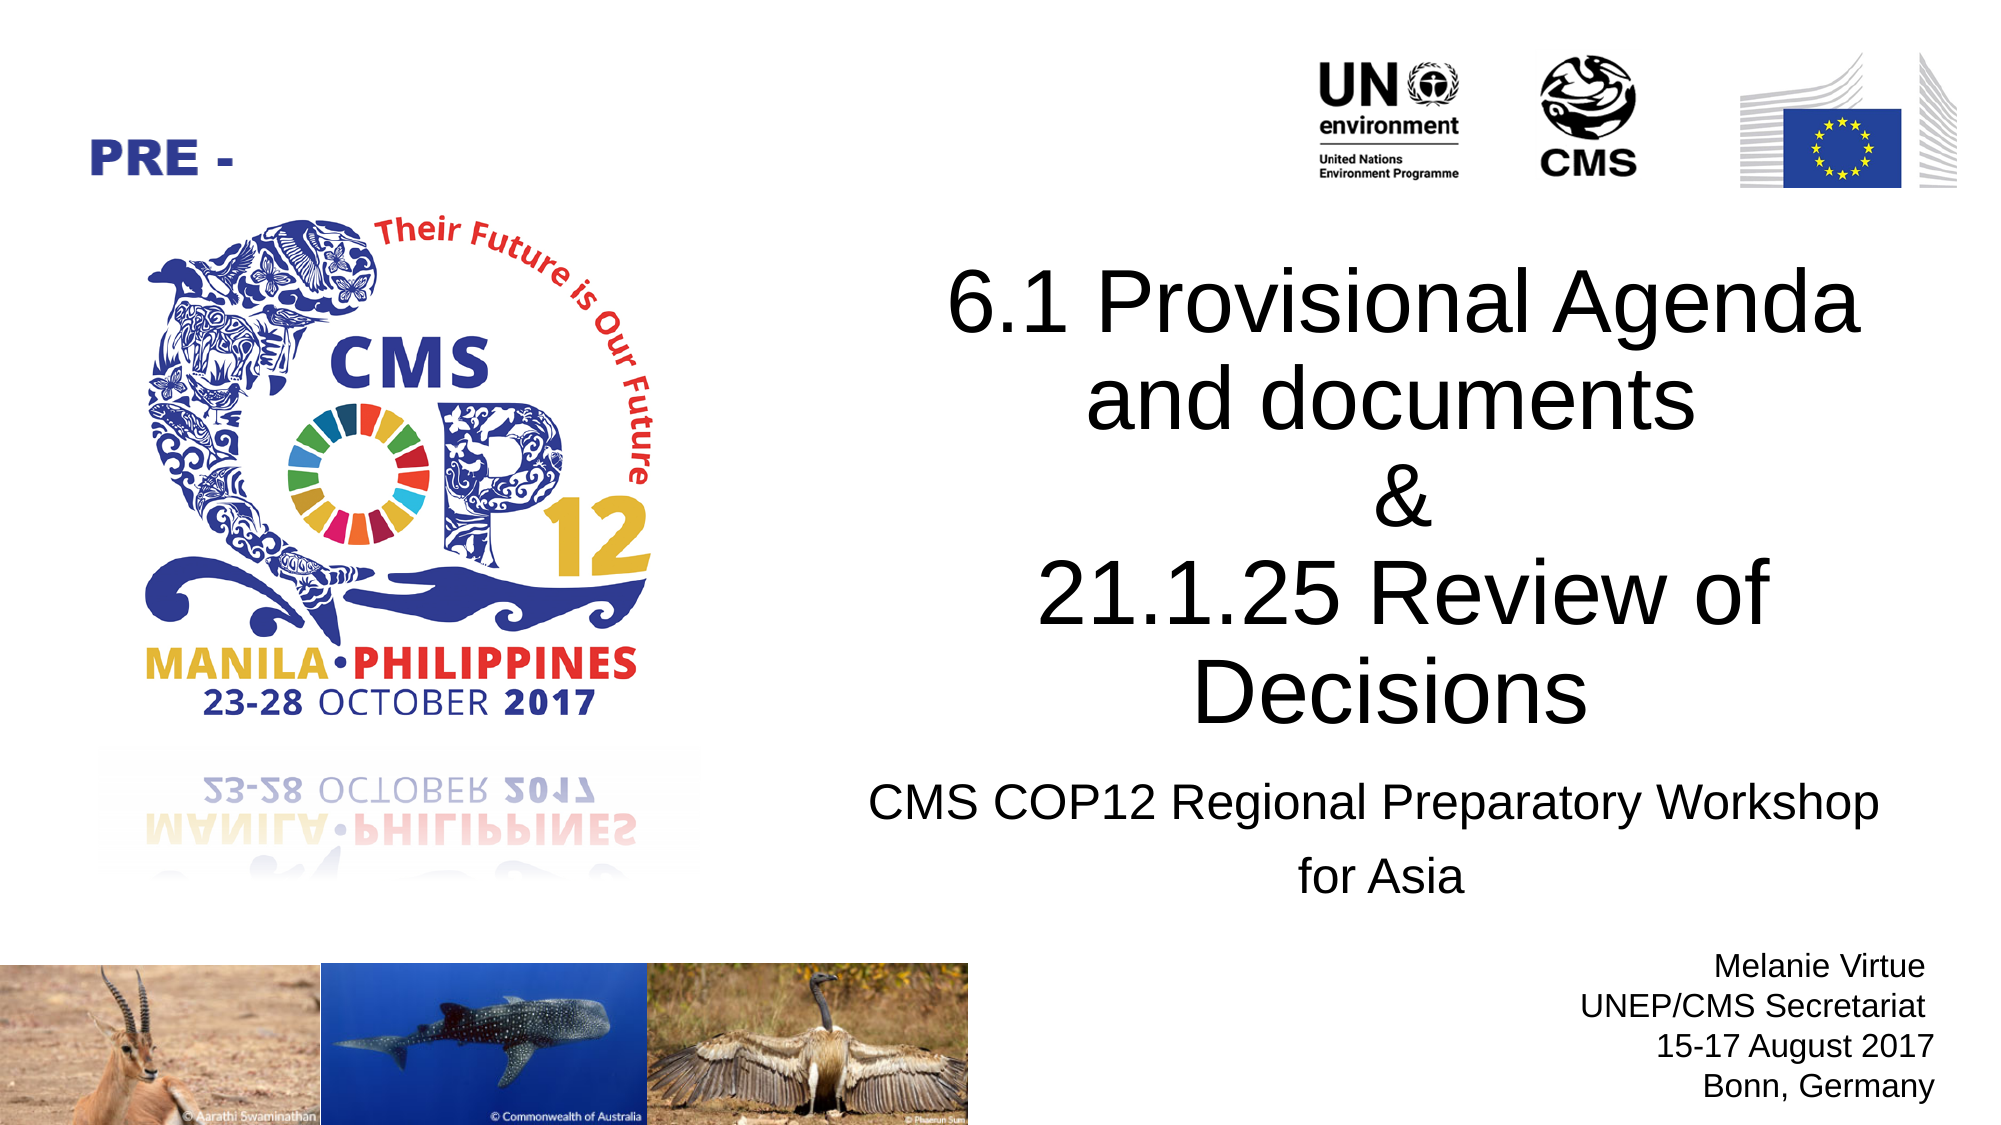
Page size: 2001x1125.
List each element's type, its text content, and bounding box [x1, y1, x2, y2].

subtitle CMS COP12 Regional Preparatory Workshop for Asia [812, 768, 1951, 924]
text_box Melanie Virtue UNEP/CMS Secretariat 15-17 August 2017 Bonn, Germany [812, 941, 1951, 1113]
title 6.1 Provisional Agenda and documents & 21.1.25 Review of Decisions [889, 366, 1918, 751]
picture [57, 113, 701, 925]
picture [0, 965, 320, 1125]
picture [1740, 52, 1957, 188]
picture [321, 963, 968, 1125]
picture [1294, 37, 1642, 204]
